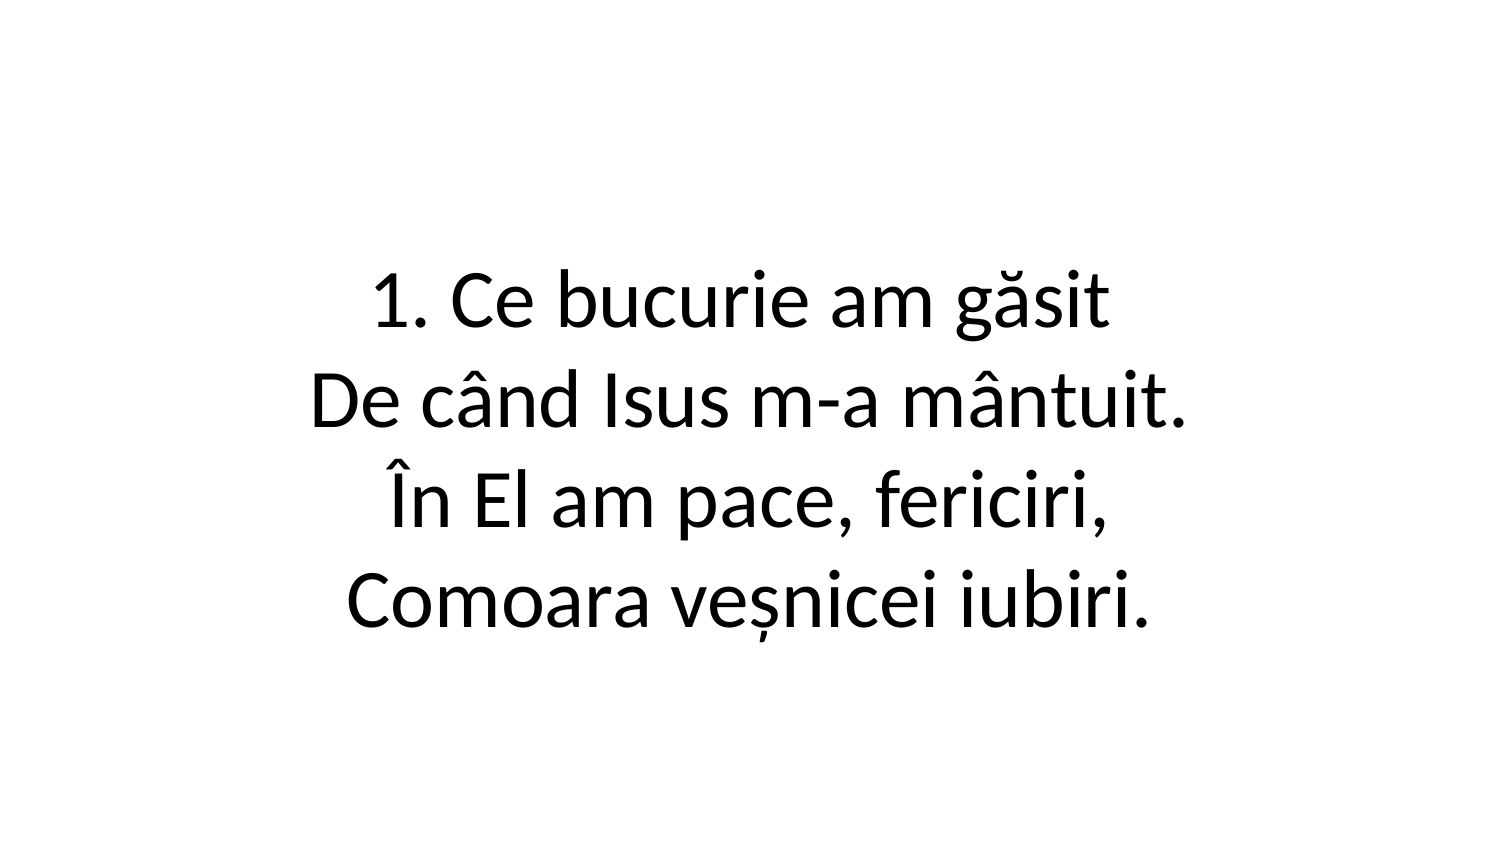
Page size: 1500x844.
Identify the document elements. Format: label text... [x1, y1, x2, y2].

text_box 1. Ce bucurie am găsit De când Isus m-a mântuit. În El am pace, fericiri, Comoara veșnicei iubiri. [294, 192, 1206, 652]
